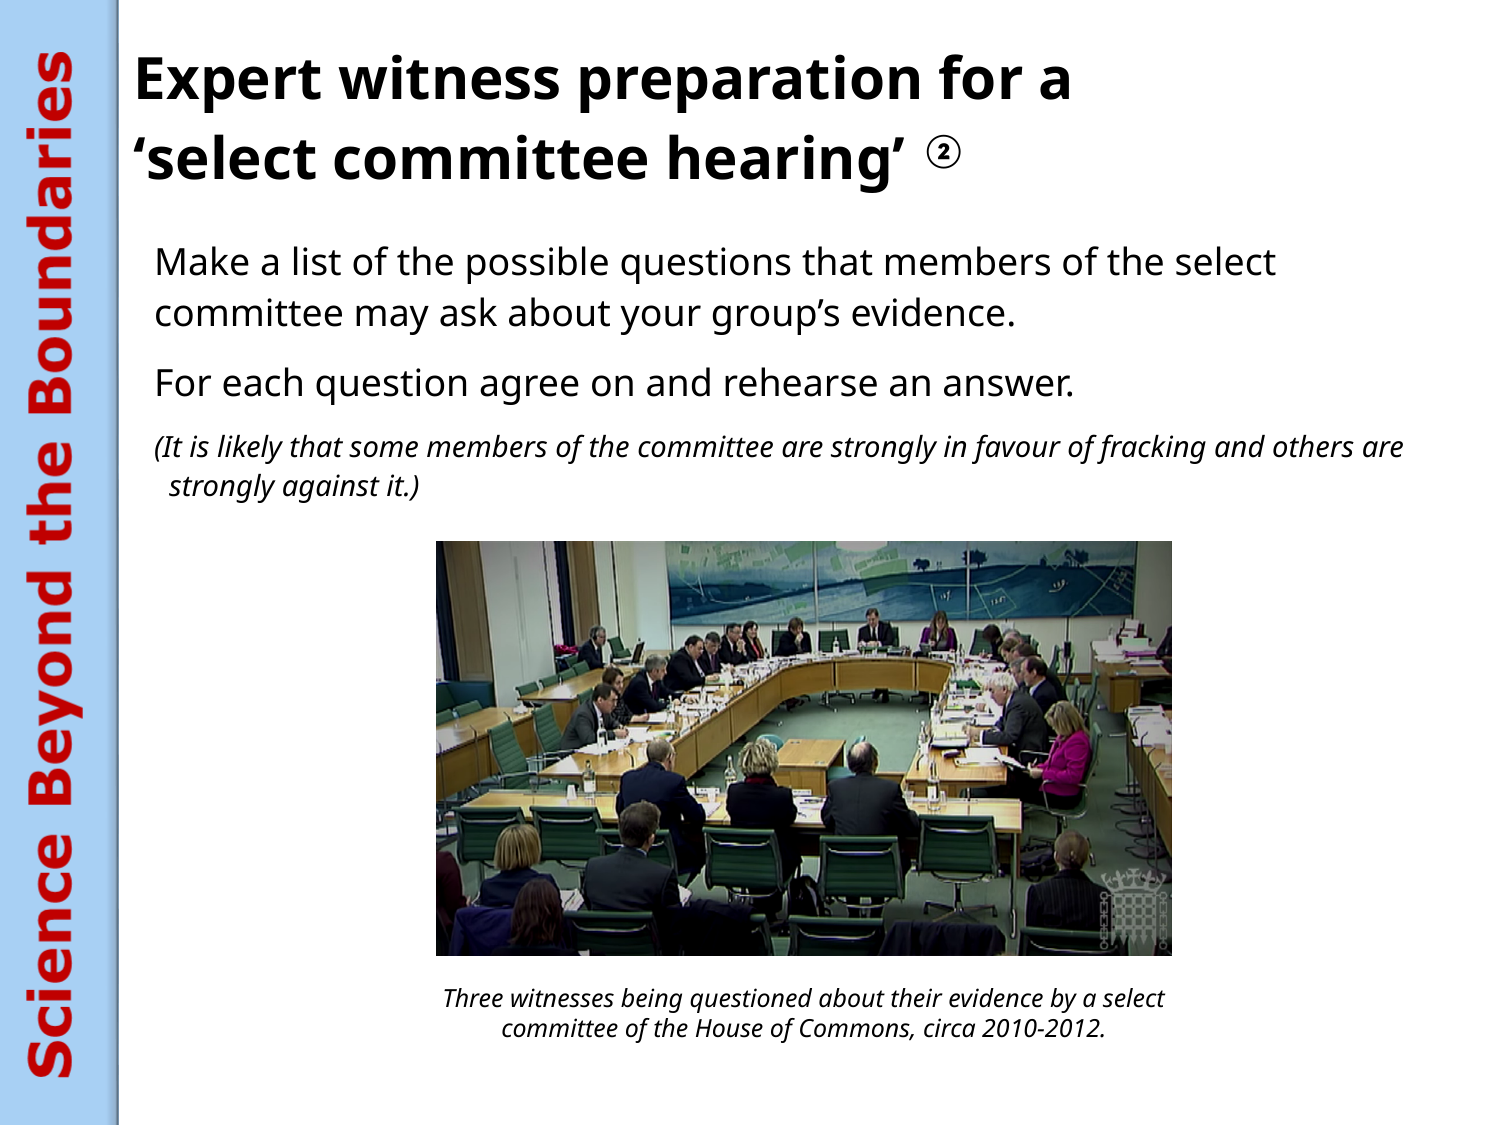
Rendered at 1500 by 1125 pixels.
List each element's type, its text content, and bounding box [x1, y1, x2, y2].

text_box Make a list of the possible questions that members of the select committee may ask about your group’s evidence. For each question agree on and rehearse an answer. (It is likely that some members of the committee are strongly in favour of fracking and others are strongly against it.) [139, 224, 1457, 511]
text_box Expert witness preparation for a ‘select committee hearing’ ② [121, 24, 1480, 199]
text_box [384, 541, 1224, 1051]
picture [0, 0, 121, 1125]
